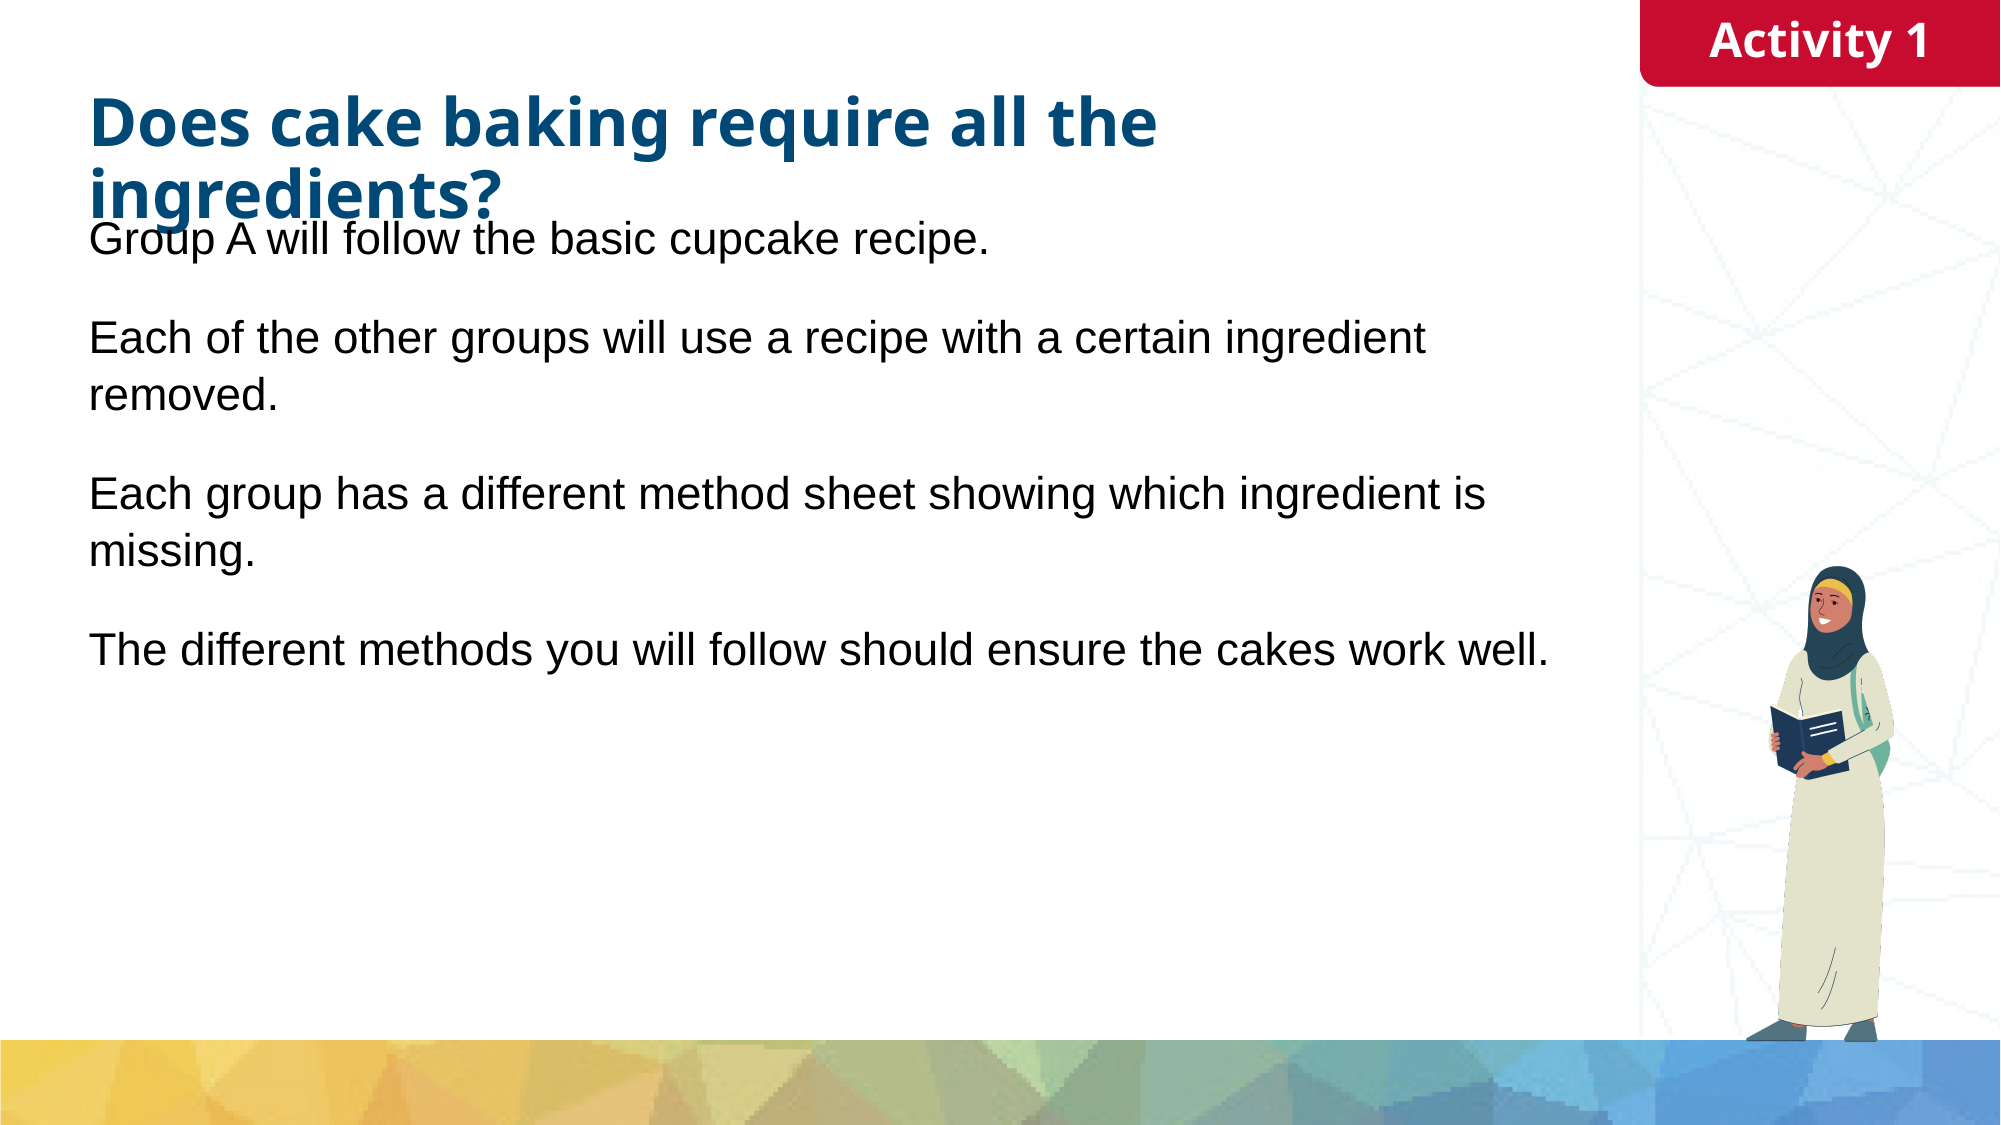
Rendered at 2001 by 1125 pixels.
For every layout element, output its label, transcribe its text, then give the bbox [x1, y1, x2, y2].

title Does cake baking require all the ingredients? [88, 88, 1565, 161]
list Group A will follow the basic cupcake recipe. Each of the other groups will use a recipe with a certain ingredient removed. Each group has a different method sheet showing which ingredient is missing. The different methods you will follow should ensure the cakes work well. [88, 206, 1565, 890]
picture [0, 0, 2001, 1125]
